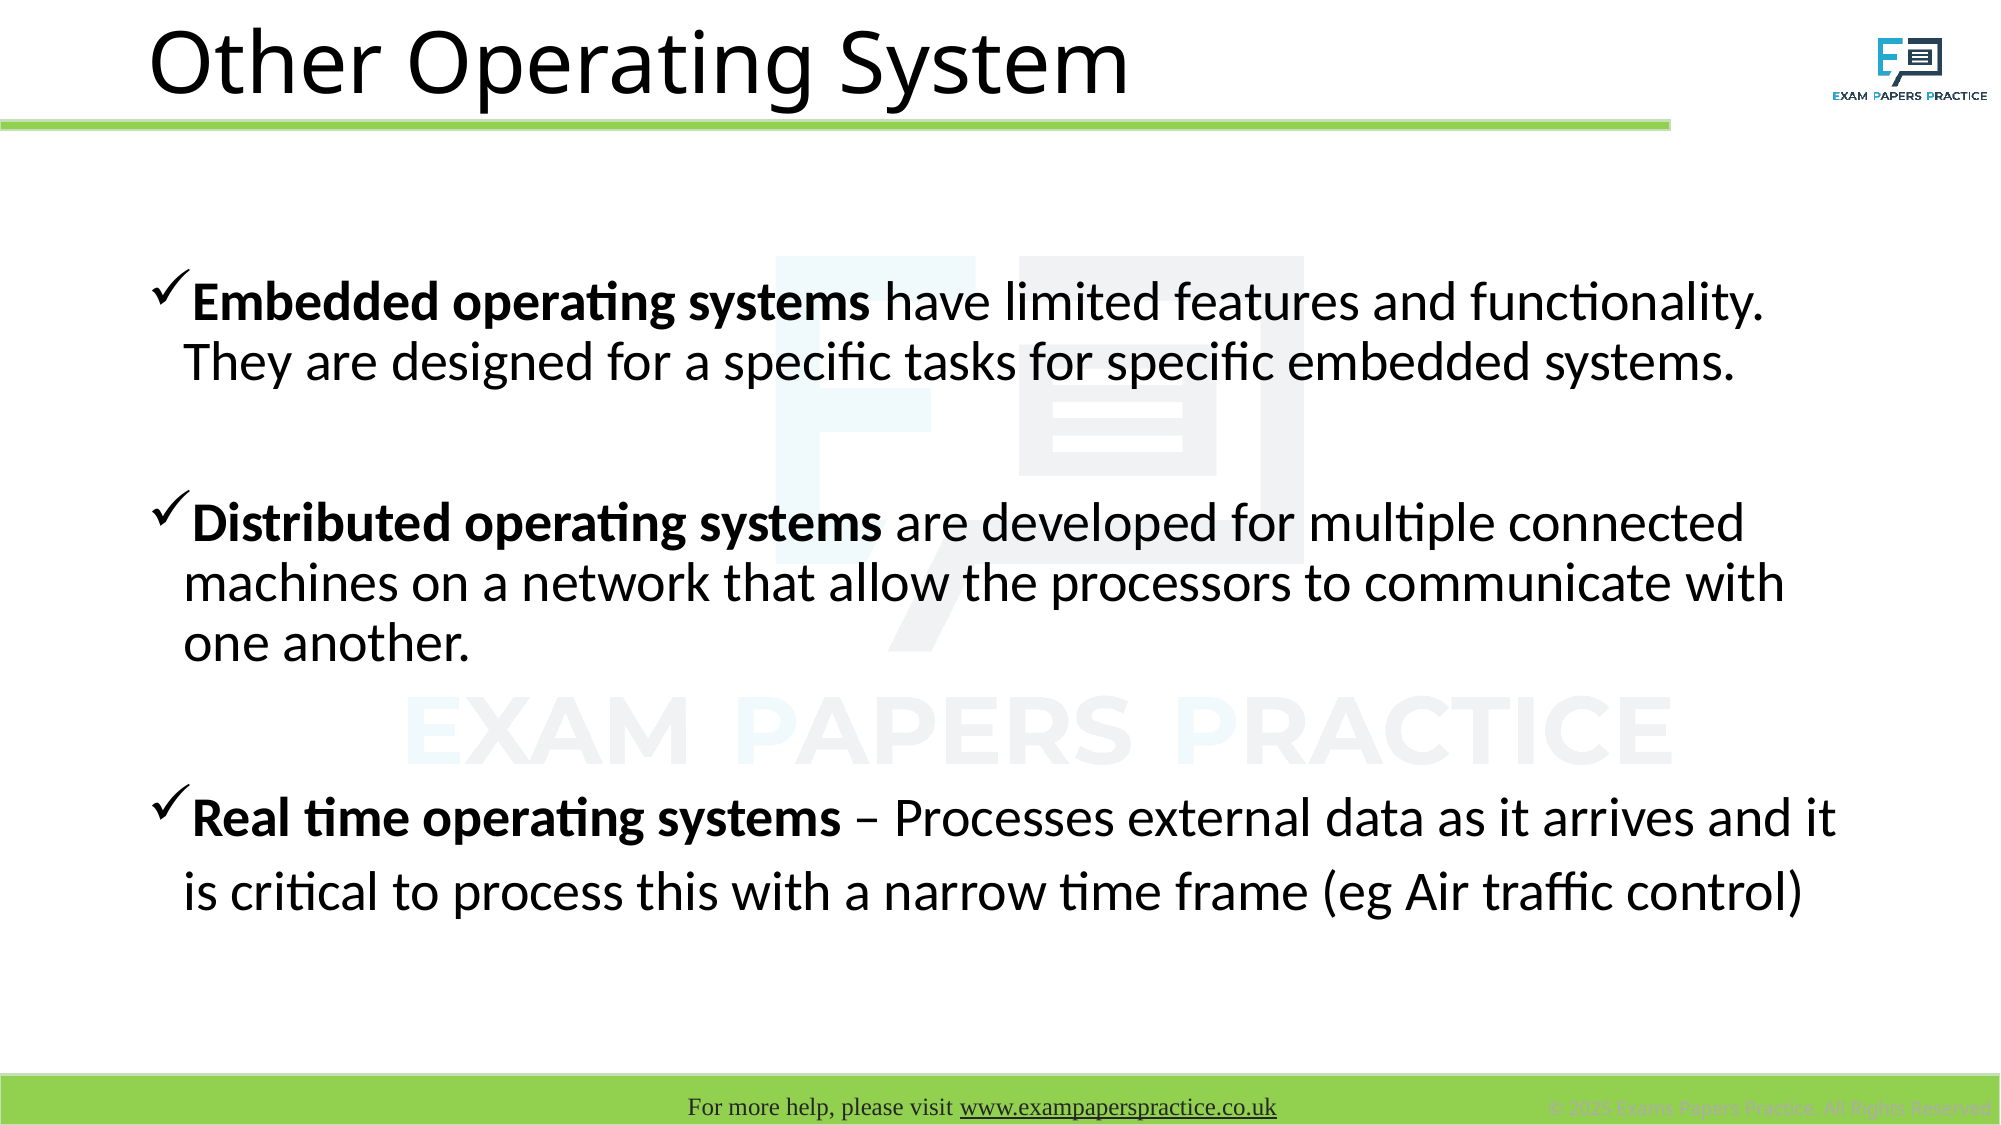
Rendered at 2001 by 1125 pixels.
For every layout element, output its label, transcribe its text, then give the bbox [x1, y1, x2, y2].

title Other Operating System [132, 11, 1858, 121]
list Embedded operating systems have limited features and functionality. They are designed for a specific tasks for specific embedded systems. Distributed operating systems are developed for multiple connected machines on a network that allow the processors to communicate with one another. Real time operating systems – Processes external data as it arrives and it is critical to process this with a narrow time frame (eg Air traffic control) [132, 264, 1858, 979]
